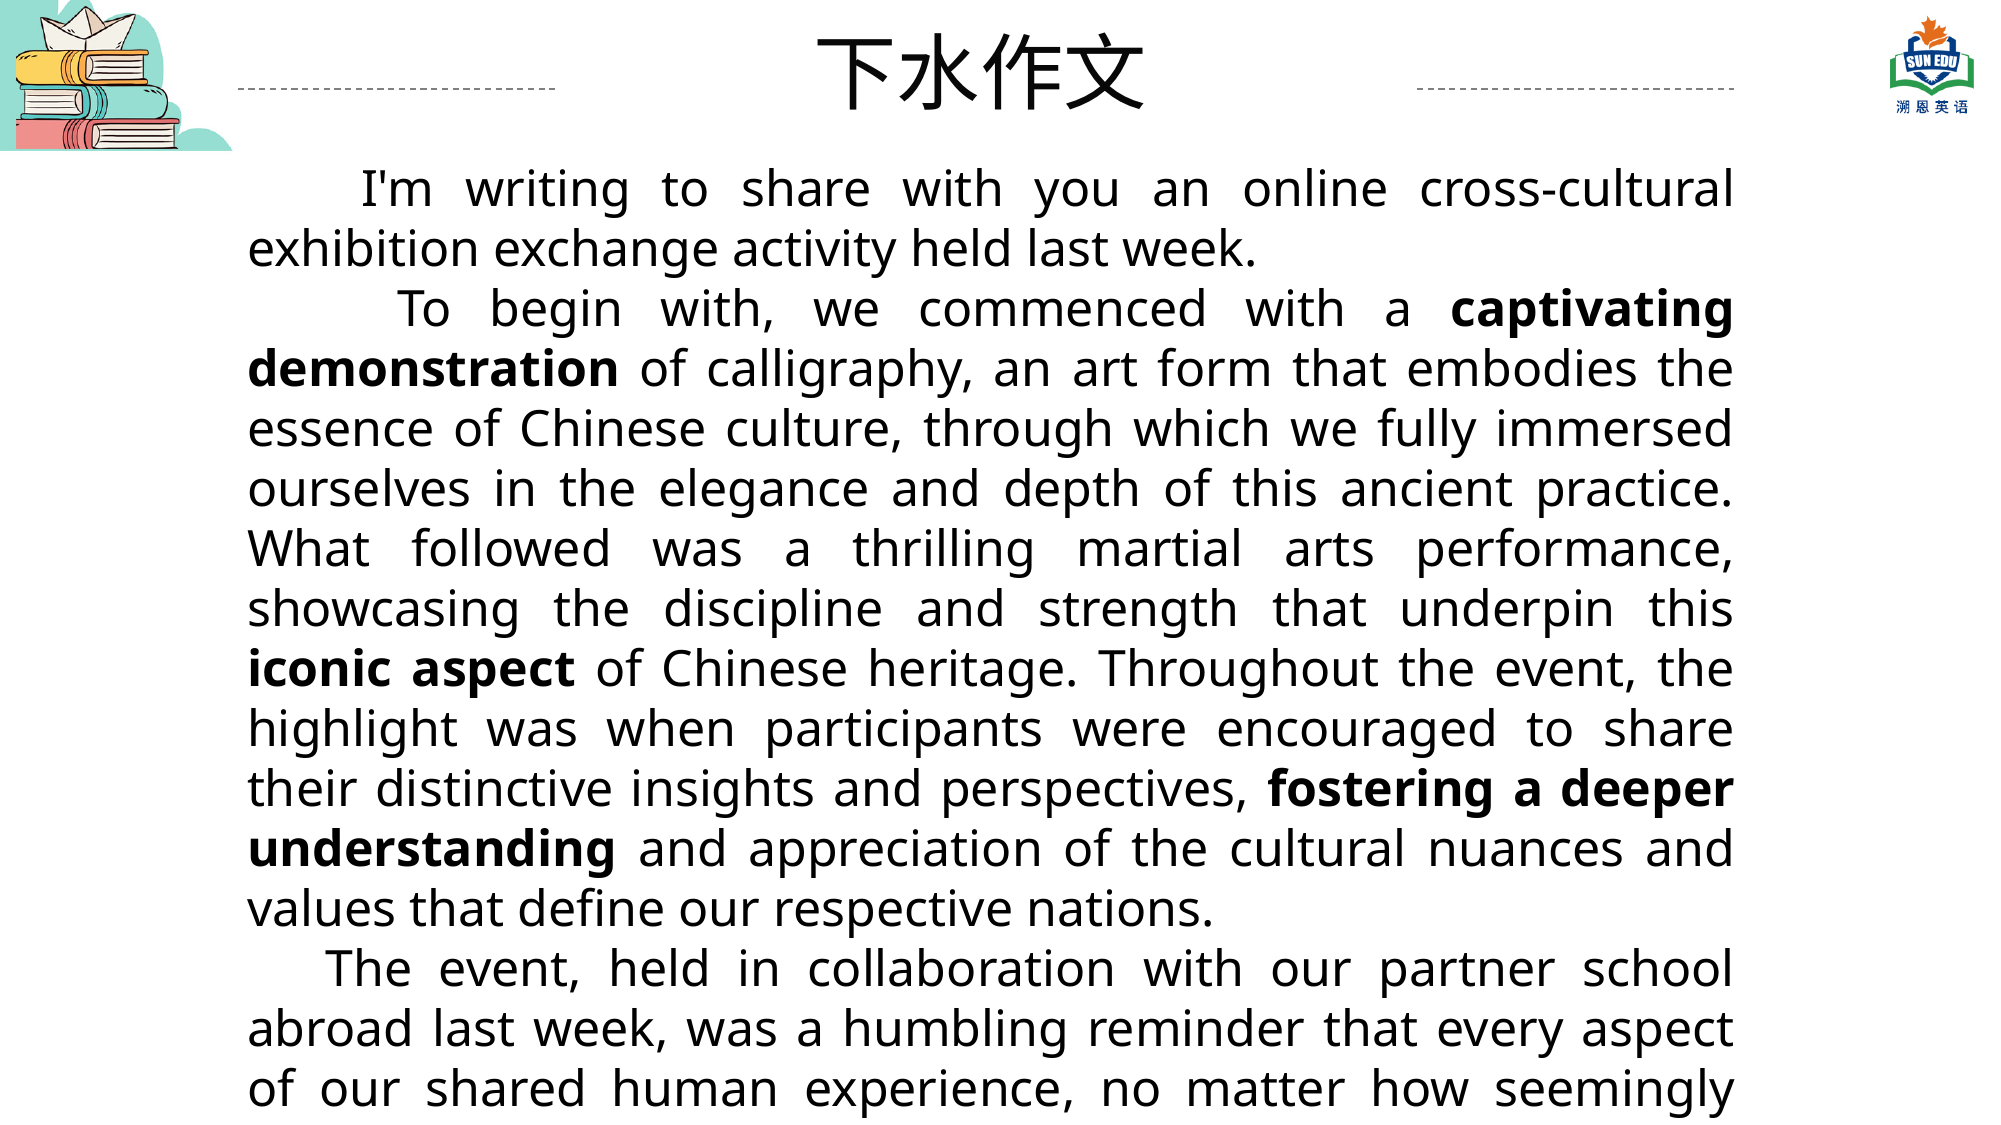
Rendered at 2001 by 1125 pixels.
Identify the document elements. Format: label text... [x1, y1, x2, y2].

text_box 下水作文 [554, 13, 1406, 128]
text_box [691, 404, 834, 510]
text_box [697, 866, 818, 985]
picture [0, 0, 2001, 1125]
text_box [1171, 641, 1315, 748]
text_box I'm writing to share with you an online cross-cultural exhibition exchange activity held last week. To begin with, we commenced with a captivating demonstration of calligraphy, an art form that embodies the essence of Chinese culture, through which we fully immersed ourselves in the elegance and depth of this ancient practice. What followed was a thrilling martial arts performance, showcasing the discipline and strength that underpin this iconic aspect of Chinese heritage. Throughout the event, the highlight was when participants were encouraged to share their distinctive insights and perspectives, fostering a deeper understanding and appreciation of the cultural nuances and values that define our respective nations. The event, held in collaboration with our partner school abroad last week, was a humbling reminder that every aspect of our shared human experience, no matter how seemingly trivial, holds value and deserves our respect. [232, 148, 1751, 1040]
